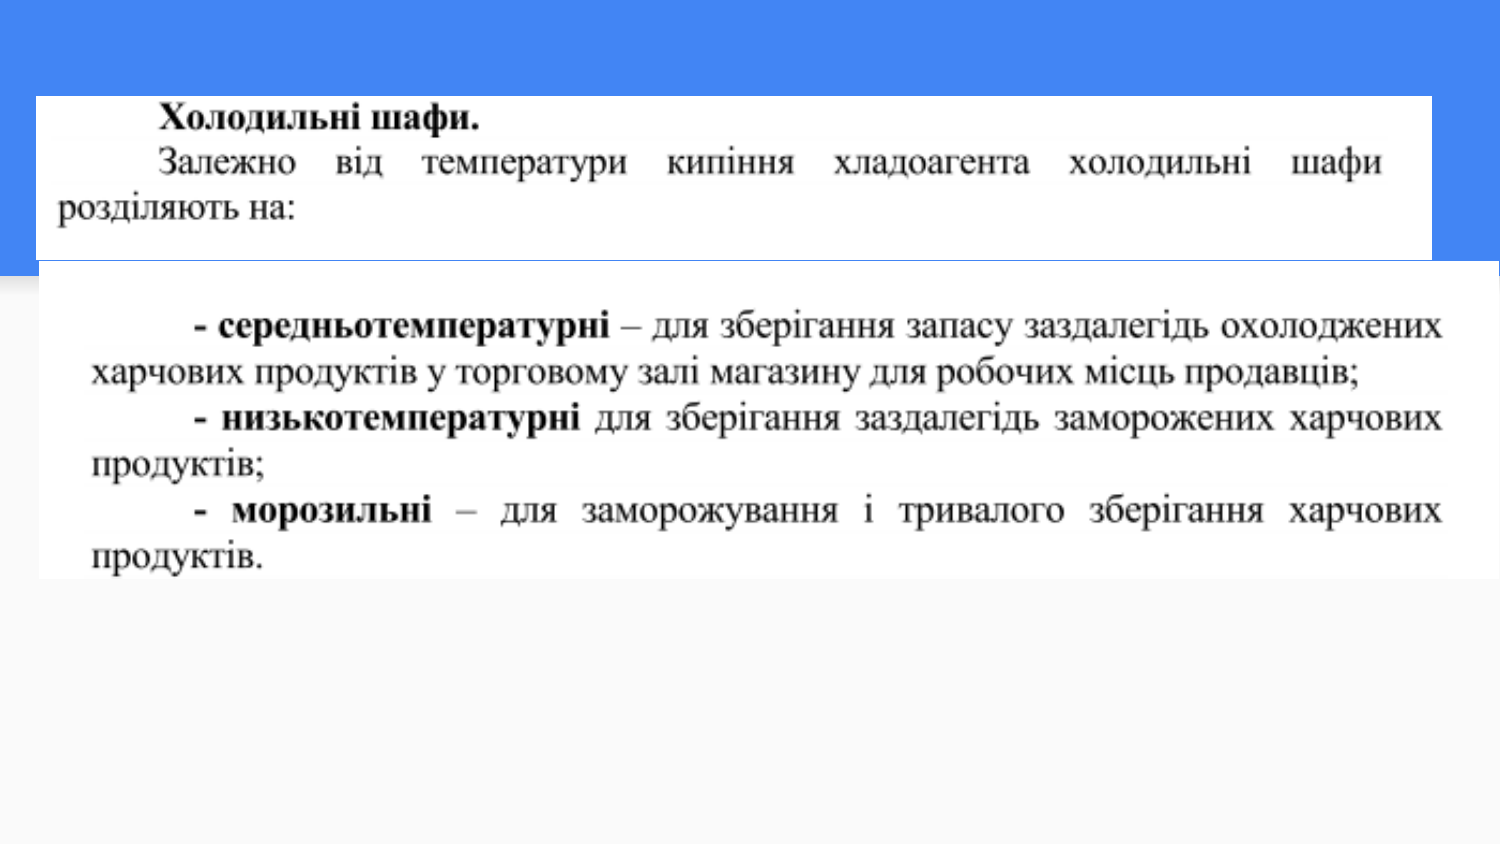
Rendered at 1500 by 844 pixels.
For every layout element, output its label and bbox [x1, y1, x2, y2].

picture [39, 261, 1499, 579]
picture [35, 95, 1432, 260]
